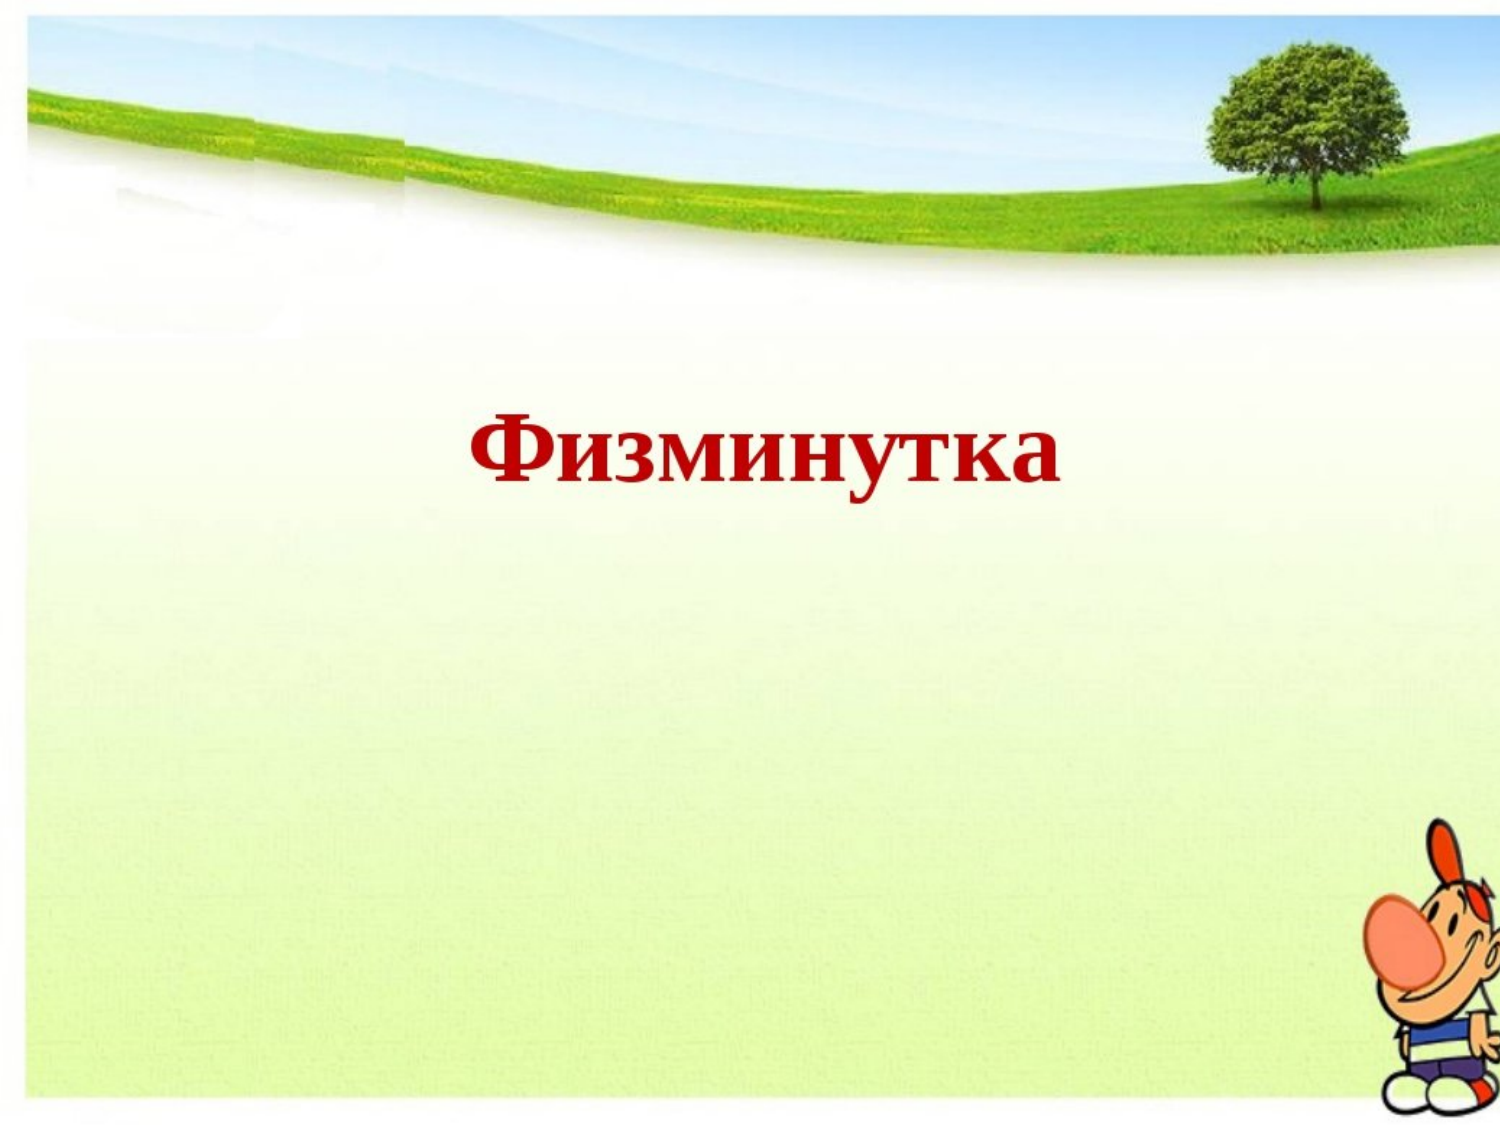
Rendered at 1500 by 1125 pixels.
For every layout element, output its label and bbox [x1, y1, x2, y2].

list [0, 0, 1500, 1125]
